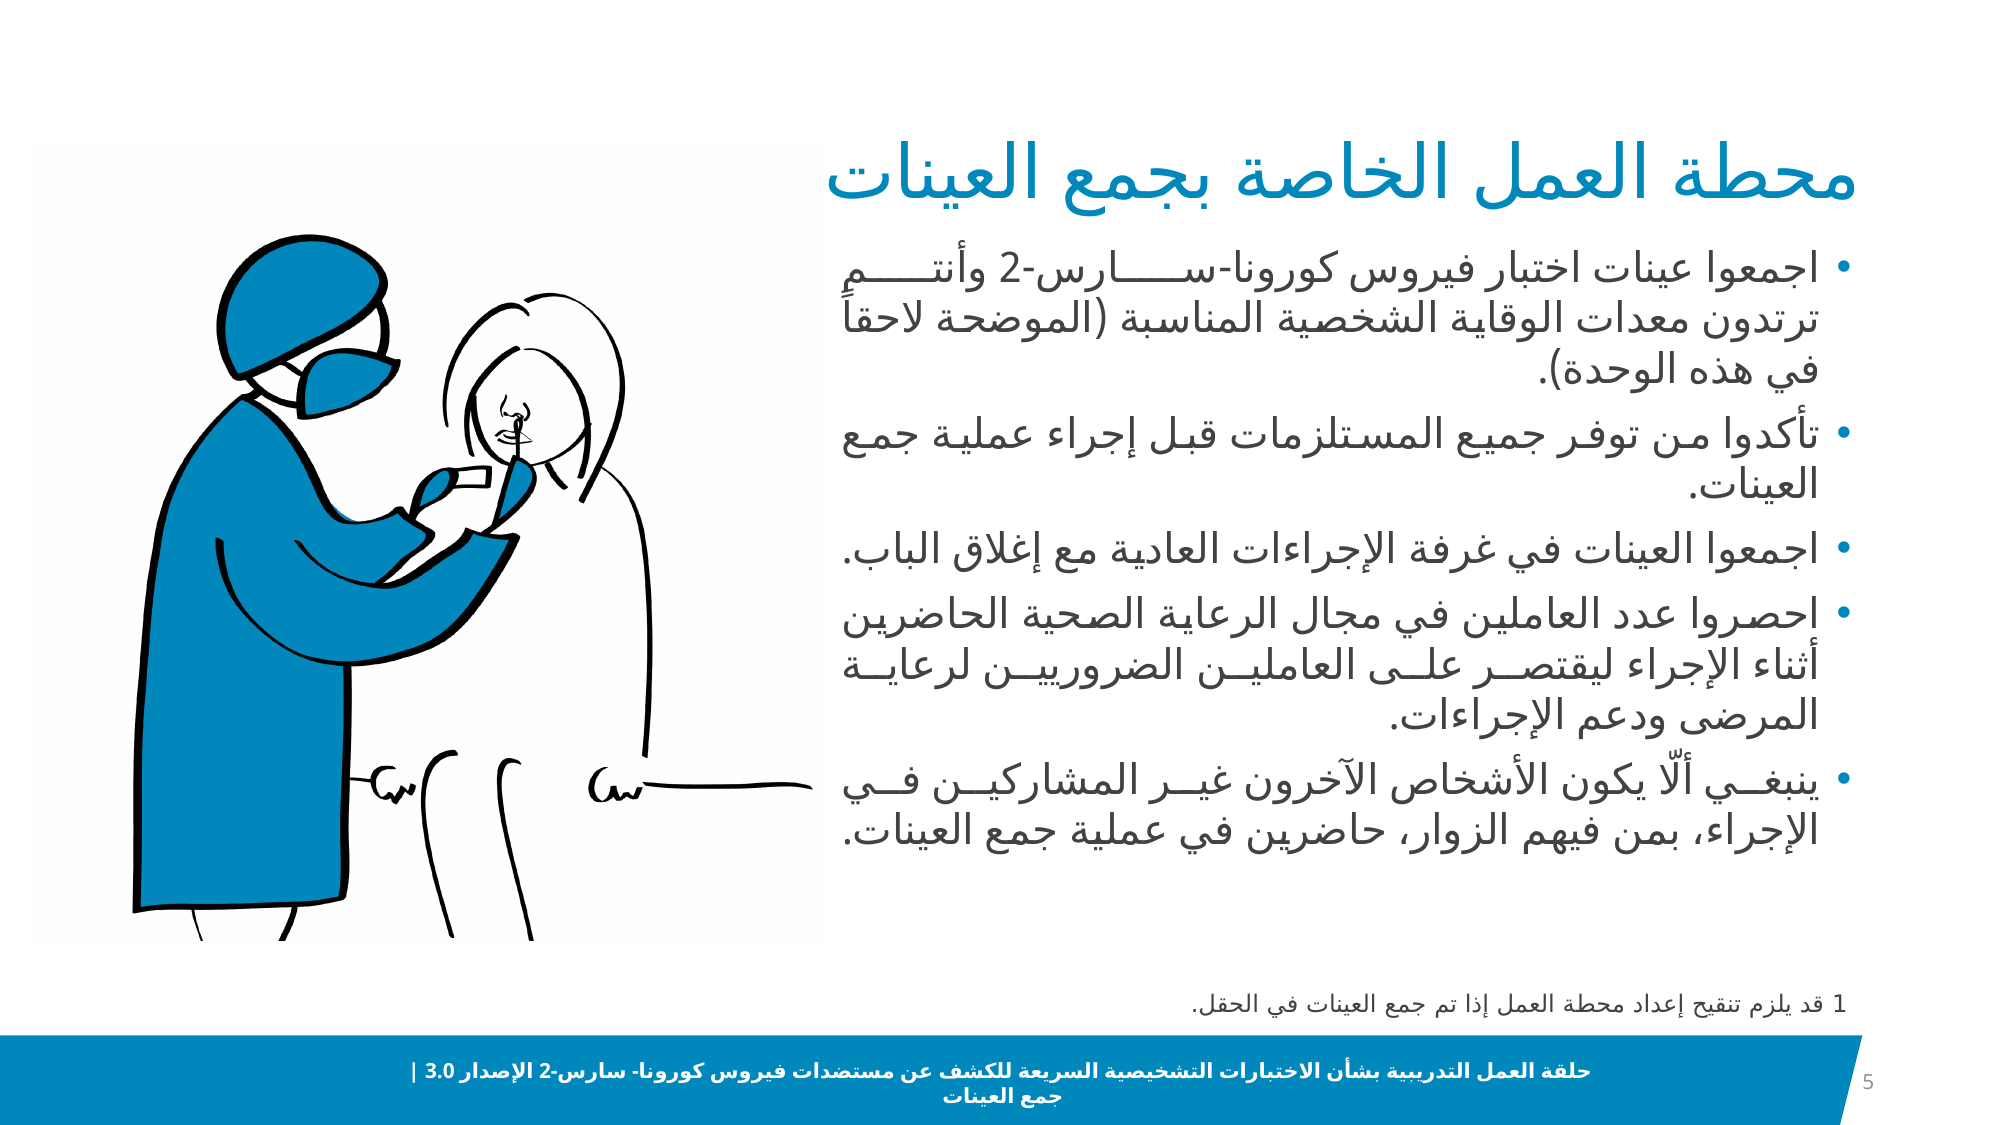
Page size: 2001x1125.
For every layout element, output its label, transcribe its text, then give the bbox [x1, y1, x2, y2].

slide_number 5 [1862, 1035, 1947, 1125]
title محطة العمل الخاصة بجمع العينات [137, 59, 1863, 215]
text_box 1 قد يلزم تنقيح إعداد محطة العمل إذا تم جمع العينات في الحقل. [995, 975, 1863, 1041]
list اجمعوا عينات اختبار فيروس كورونا-سارس-2 وأنتم ترتدون معدات الوقاية الشخصية المناسبة (الموضحة لاحقاً في هذه الوحدة). تأكدوا من توفر جميع المستلزمات قبل إجراء عملية جمع العينات. اجمعوا العينات في غرفة الإجراءات العادية مع إغلاق الباب. احصروا عدد العاملين في مجال الرعاية الصحية الحاضرين أثناء الإجراء ليقتصر على العاملين الضروريين لرعاية المرضى ودعم الإجراءات. ينبغي ألّا يكون الأشخاص الآخرون غير المشاركين في الإجراء، بمن فيهم الزوار، حاضرين في عملية جمع العينات. [826, 233, 1863, 962]
footer حلقة العمل التدريبية بشأن الاختبارات التشخيصية السريعة للكشف عن مستضدات فيروس كورونا- سارس-2 الإصدار 3.0 | جمع العينات [399, 1041, 1600, 1124]
picture [30, 145, 827, 941]
